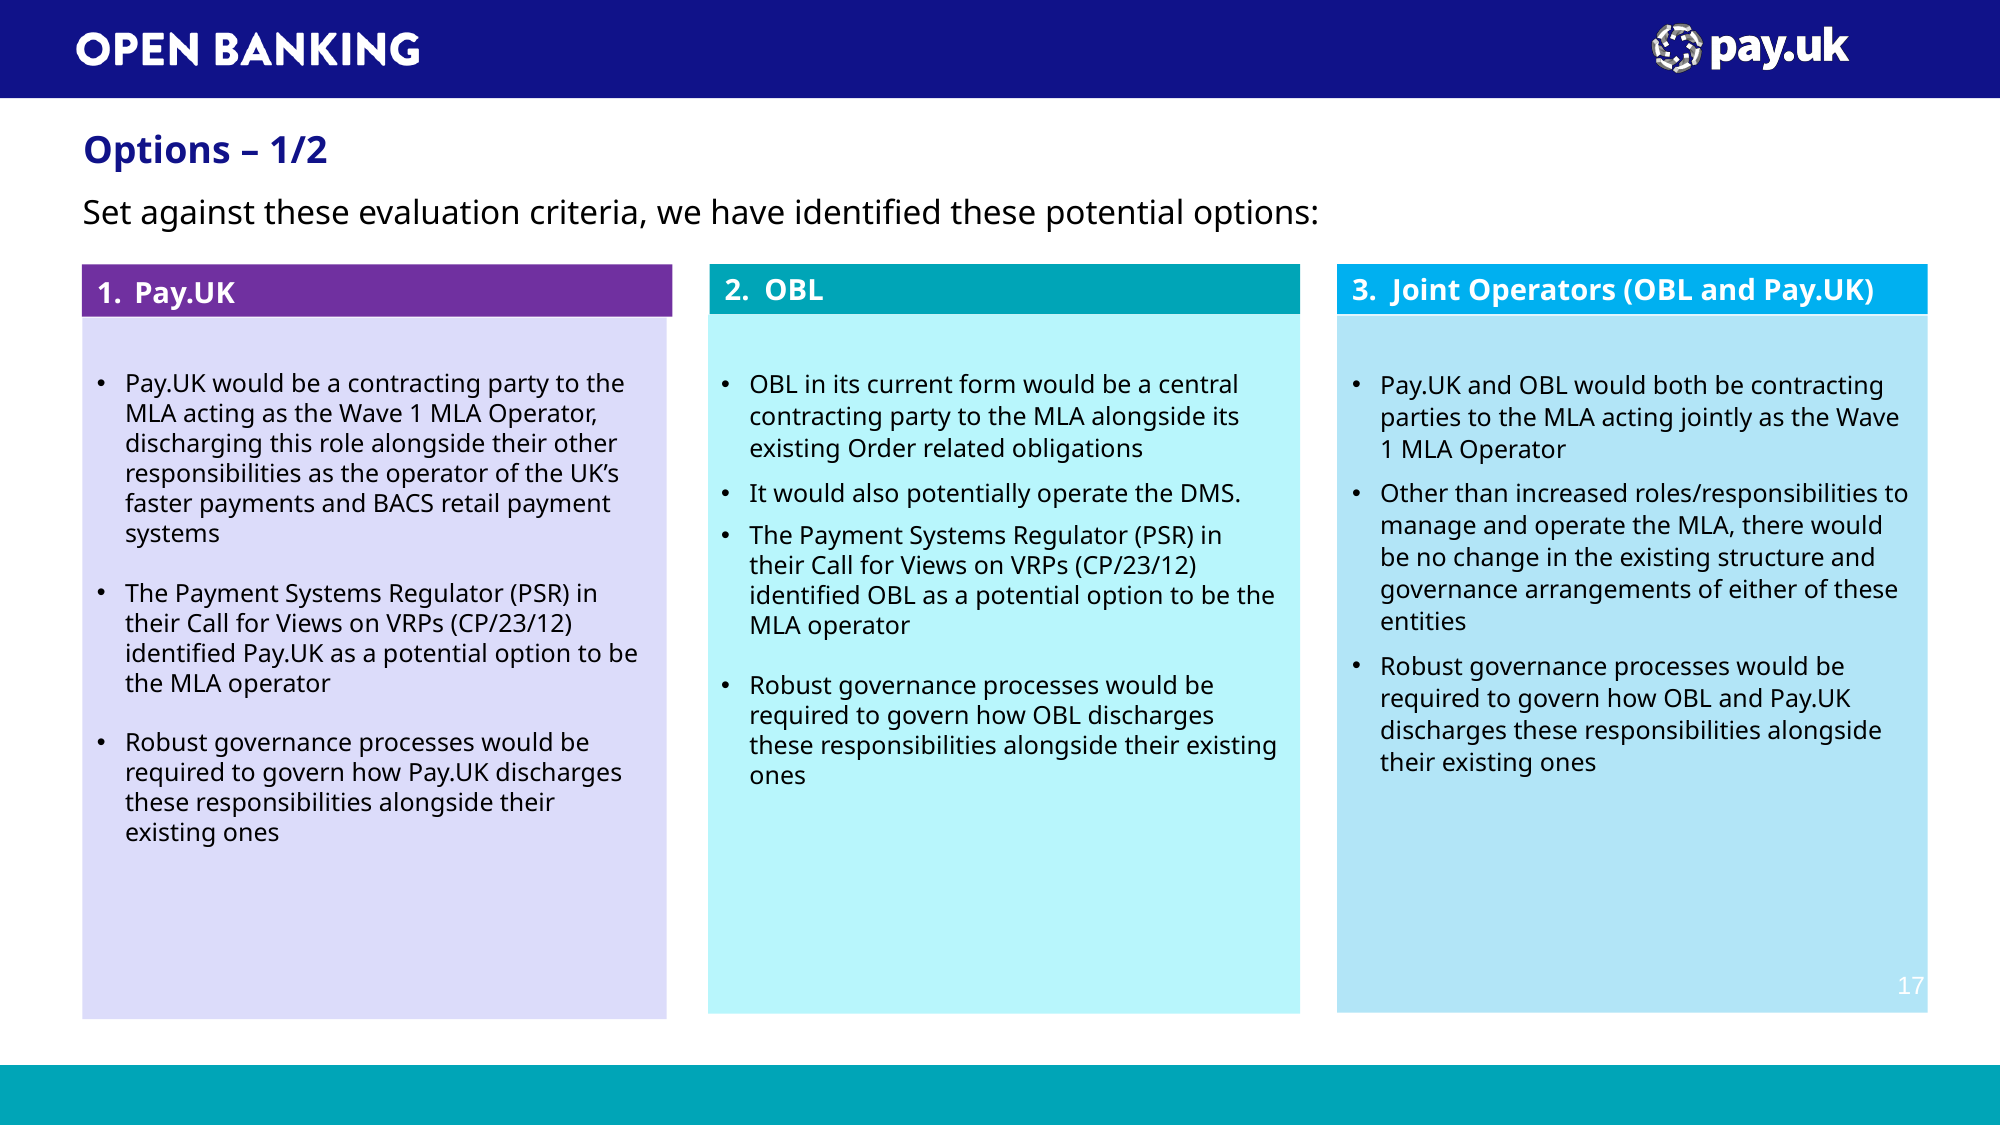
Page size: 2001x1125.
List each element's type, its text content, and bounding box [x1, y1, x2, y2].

text_box Pay.UK and OBL would both be contracting parties to the MLA acting jointly as the Wave 1 MLA Operator Other than increased roles/responsibilities to manage and operate the MLA, there would be no change in the existing structure and governance arrangements of either of these entities Robust governance processes would be required to govern how OBL and Pay.UK discharges these responsibilities alongside their existing ones [1337, 359, 1928, 784]
text_box 3. Joint Operators (OBL and Pay.UK) [1337, 264, 1928, 315]
text_box [1336, 314, 1929, 1014]
text_box Set against these evaluation criteria, we have identified these potential options: [67, 183, 1928, 239]
text_box [707, 314, 1301, 1015]
text_box Pay.UK would be a contracting party to the MLA acting as the Wave 1 MLA Operator, discharging this role alongside their other responsibilities as the operator of the UK’s faster payments and BACS retail payment systems The Payment Systems Regulator (PSR) in their Call for Views on VRPs (CP/23/12) identified Pay.UK as a potential option to be the MLA operator Robust governance processes would be required to govern how Pay.UK discharges these responsibilities alongside their existing ones [81, 360, 667, 855]
text_box Options – 1/2 [68, 118, 1949, 178]
picture [1644, 12, 1856, 78]
text_box [81, 317, 668, 1020]
slide_number 17 [1421, 954, 1941, 1014]
text_box 2. OBL [709, 264, 1301, 315]
text_box OBL in its current form would be a central contracting party to the MLA alongside its existing Order related obligations It would also potentially operate the DMS. The Payment Systems Regulator (PSR) in their Call for Views on VRPs (CP/23/12) identified OBL as a potential option to be the MLA operator Robust governance processes would be required to govern how OBL discharges these responsibilities alongside their existing ones [706, 359, 1297, 829]
text_box Pay.UK [81, 264, 673, 317]
picture [43, 0, 452, 99]
